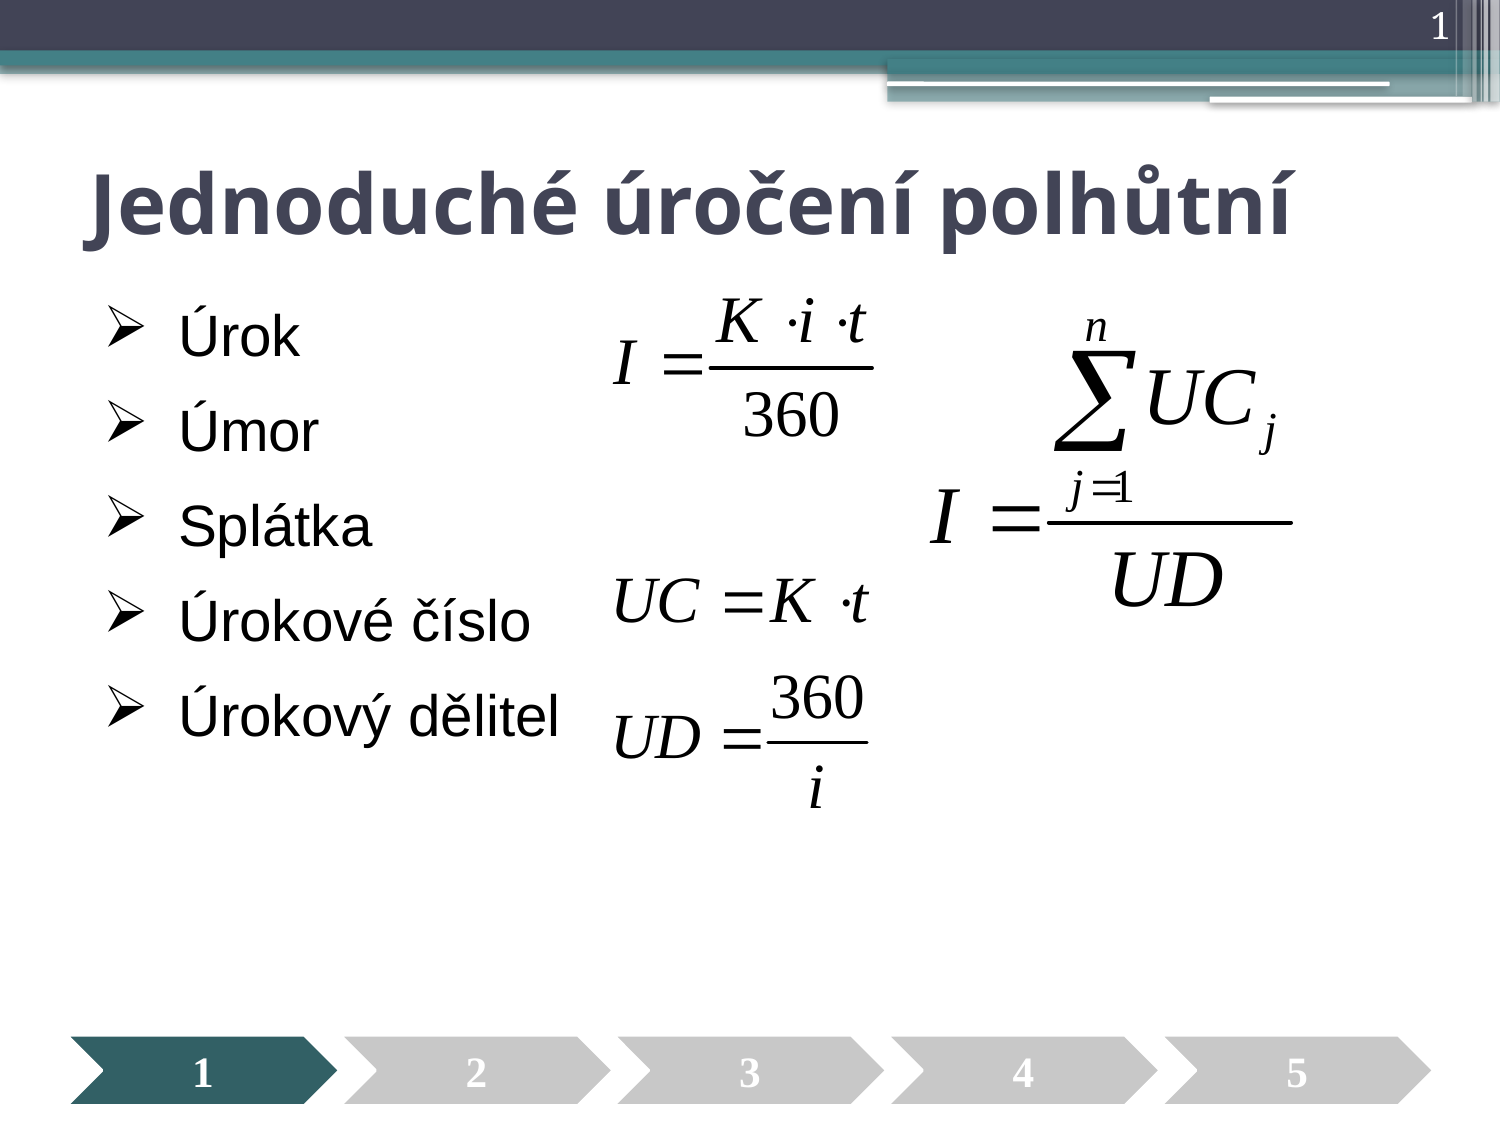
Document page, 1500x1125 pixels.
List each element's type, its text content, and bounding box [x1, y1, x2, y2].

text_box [606, 656, 882, 824]
title Jednoduché úročení polhůtní [75, 113, 1425, 289]
slide_number 1 [1341, 0, 1466, 61]
text_box Úrok Úmor Splátka Úrokové číslo Úrokový dělitel [88, 290, 1400, 756]
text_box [915, 290, 1307, 626]
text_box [65, 1034, 1434, 1107]
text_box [606, 562, 882, 640]
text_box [601, 279, 887, 452]
